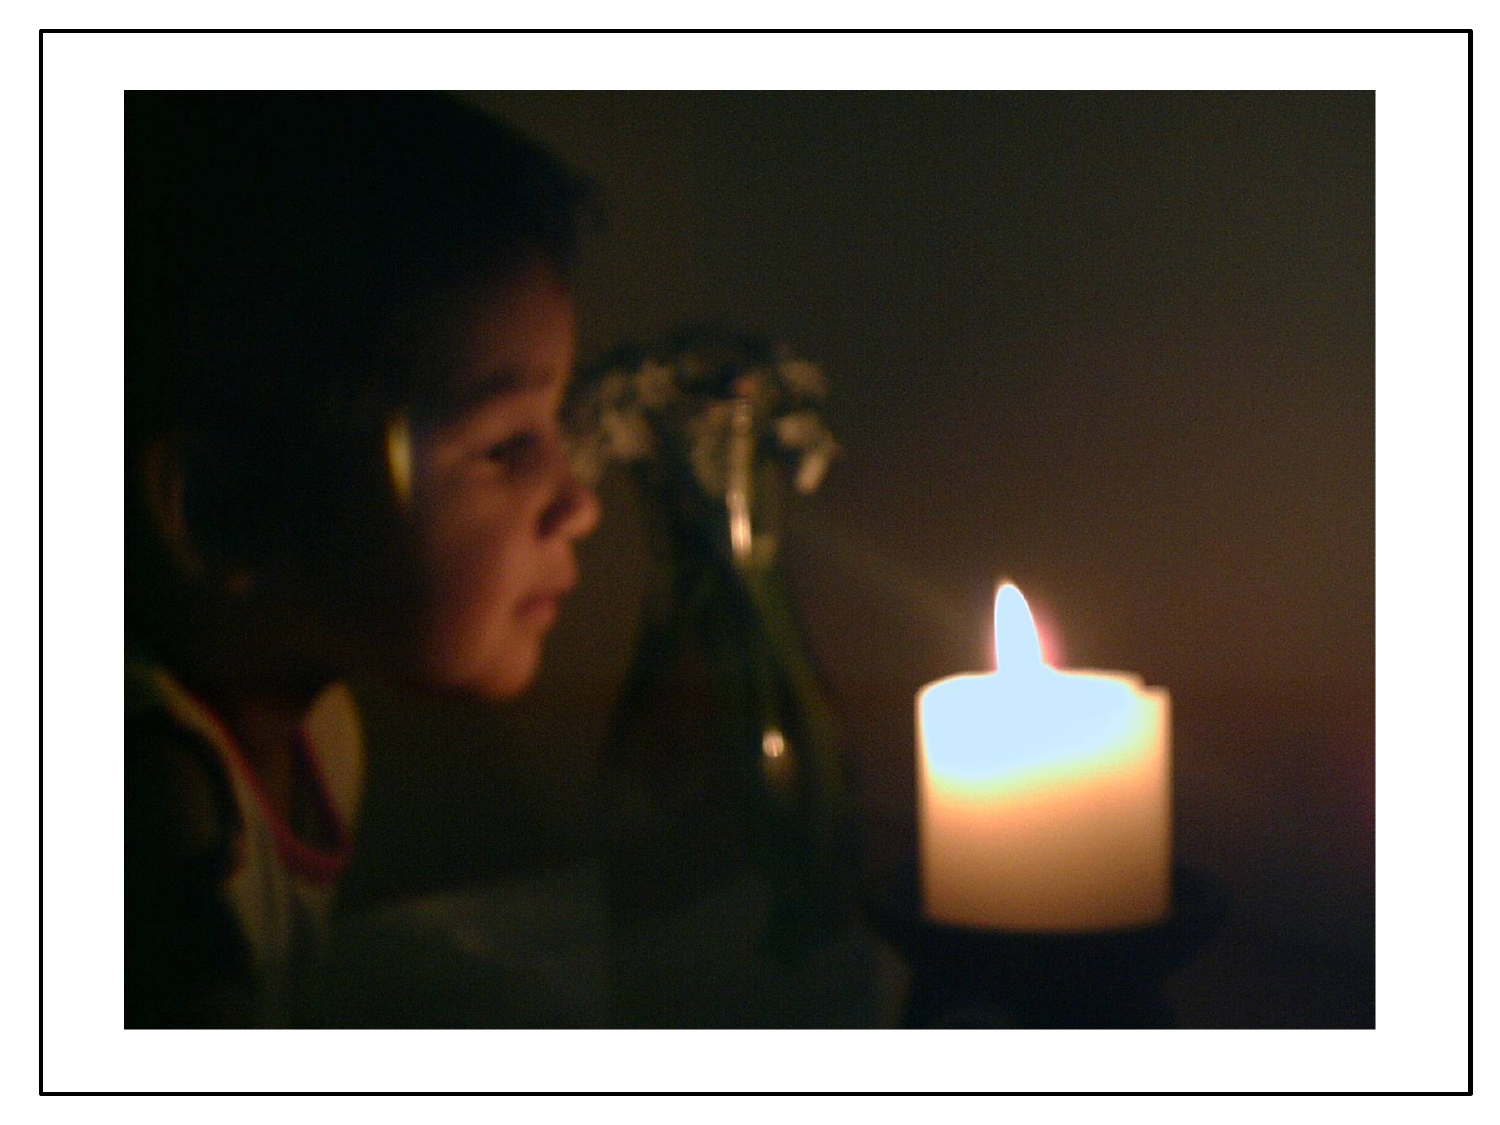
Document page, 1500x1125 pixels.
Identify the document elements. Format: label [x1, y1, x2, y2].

picture [123, 89, 1377, 1030]
text_box [39, 29, 1473, 1096]
